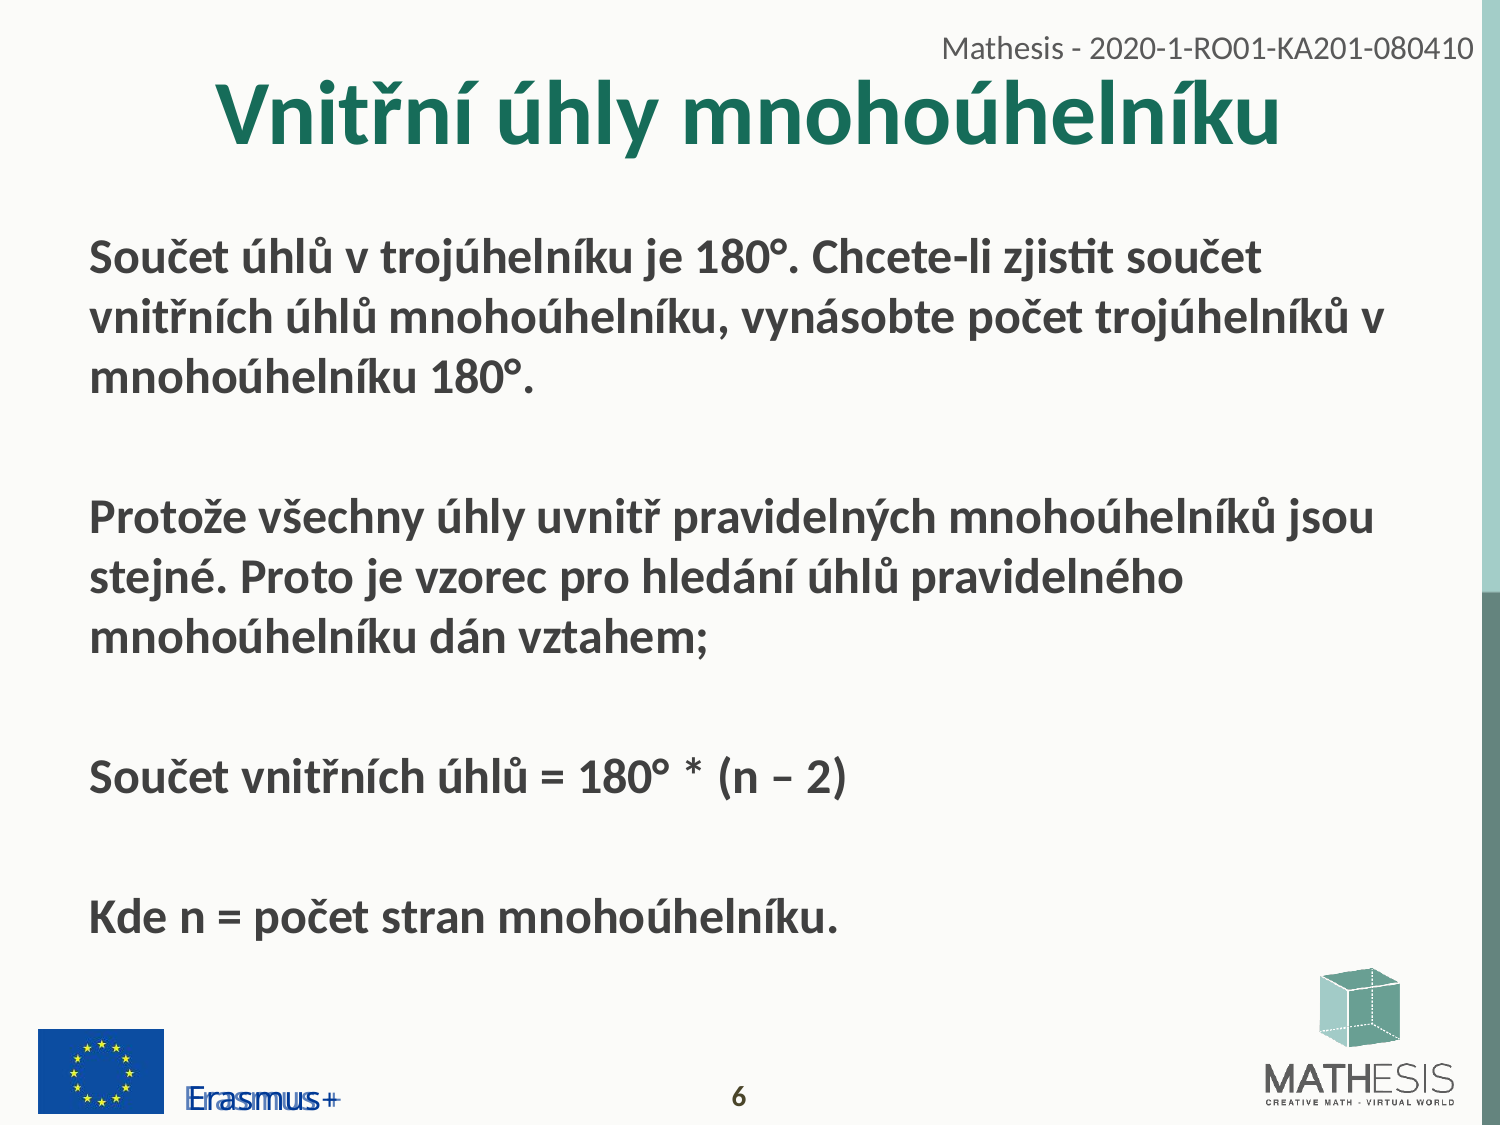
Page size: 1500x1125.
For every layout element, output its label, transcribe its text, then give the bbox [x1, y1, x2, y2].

picture [38, 1029, 164, 1114]
title Vnitřní úhly mnohoúhelníku [75, 45, 1425, 216]
list Součet úhlů v trojúhelníku je 180°. Chcete-li zjistit součet vnitřních úhlů mnohoúhelníku, vynásobte počet trojúhelníků v mnohoúhelníku 180°. Protože všechny úhly uvnitř pravidelných mnohoúhelníků jsou stejné. Proto je vzorec pro hledání úhlů pravidelného mnohoúhelníku dán vztahem; Součet vnitřních úhlů = 180° * (n – 2) Kde n = počet stran mnohoúhelníku. [75, 216, 1425, 959]
